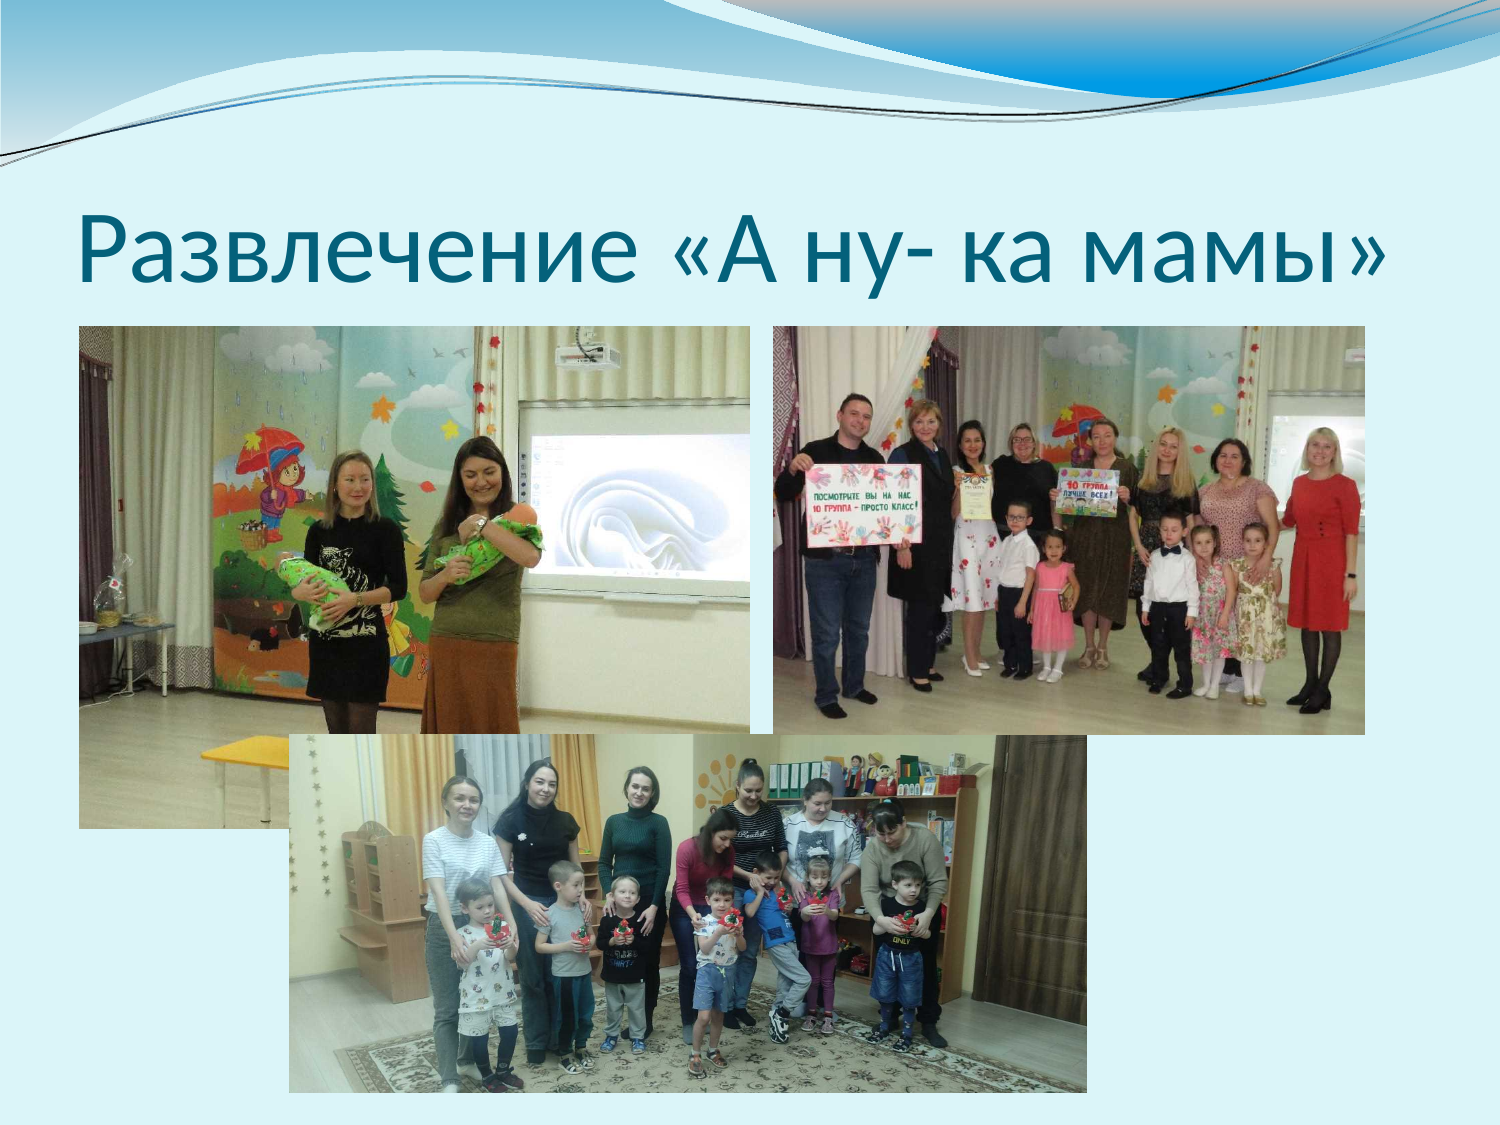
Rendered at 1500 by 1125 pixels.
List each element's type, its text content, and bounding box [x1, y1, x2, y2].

picture [0, 0, 1500, 168]
title Развлечение «А ну- ка мамы» [75, 115, 1425, 303]
picture [79, 325, 1365, 1093]
